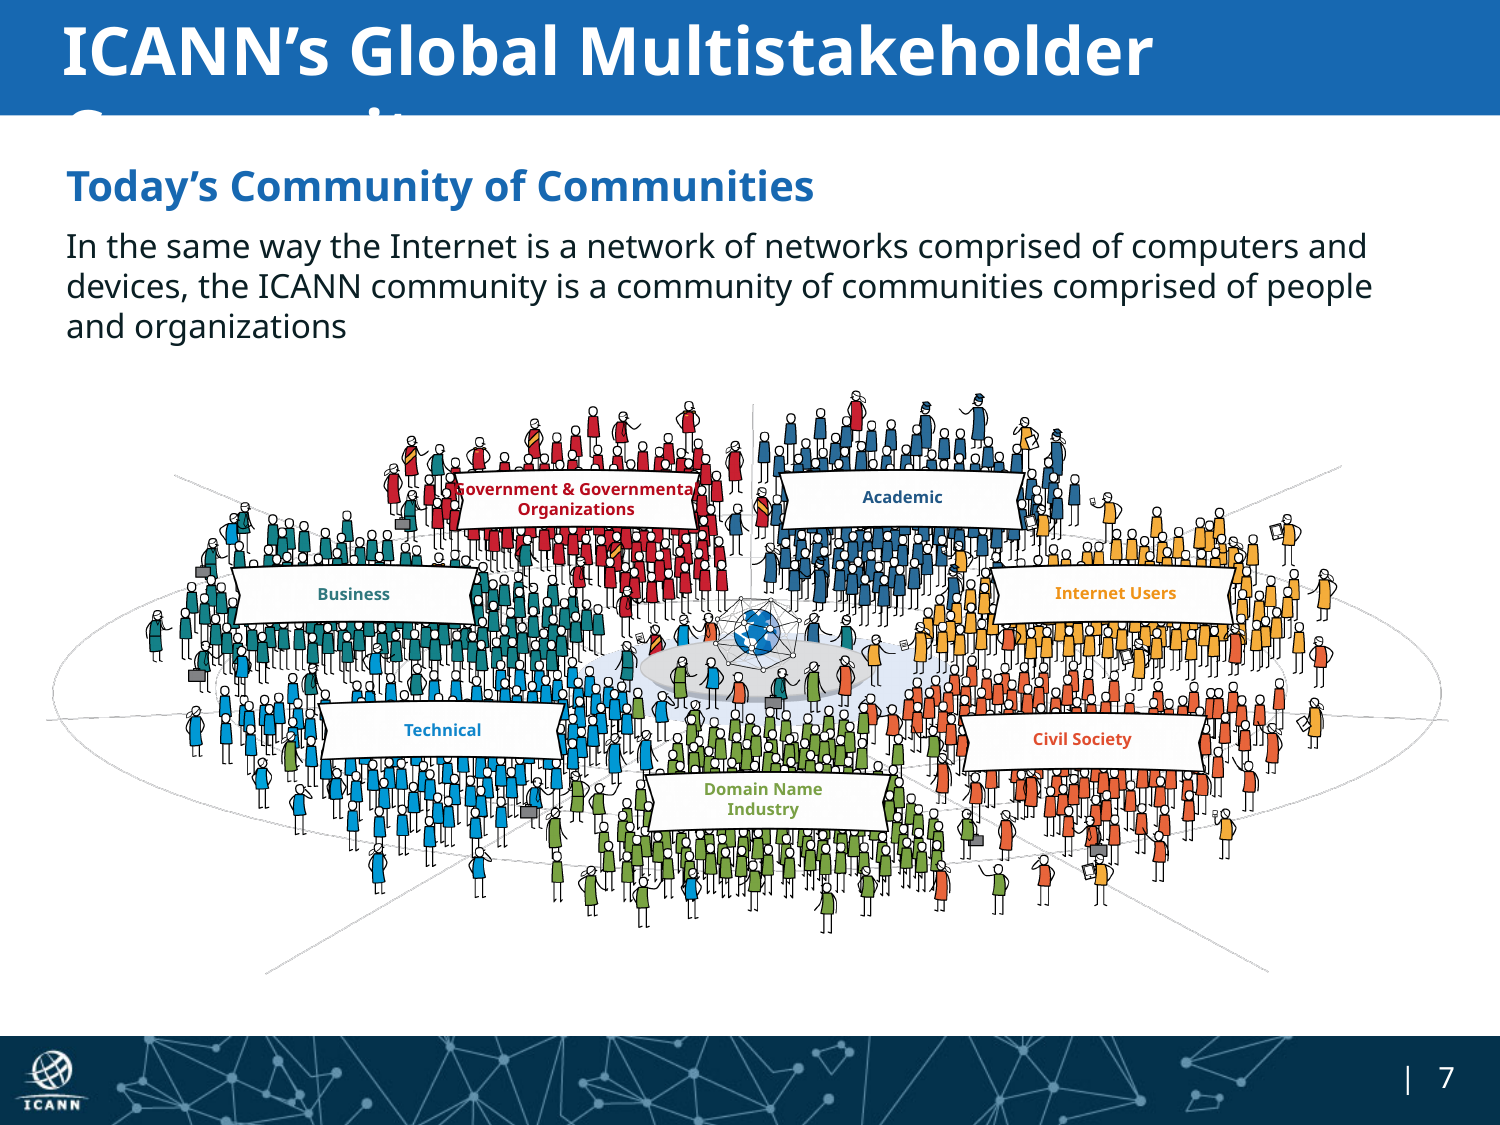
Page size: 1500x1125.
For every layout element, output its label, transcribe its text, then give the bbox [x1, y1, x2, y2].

text_box Today’s Community of Communities [51, 151, 1500, 217]
picture [35, 338, 1454, 1025]
title ICANN’s Global Multistakeholder Community [0, 0, 1500, 116]
text_box In the same way the Internet is a network of networks comprised of computers and devices, the ICANN community is a community of communities comprised of people and organizations [51, 217, 1426, 336]
picture [0, 1036, 1500, 1125]
